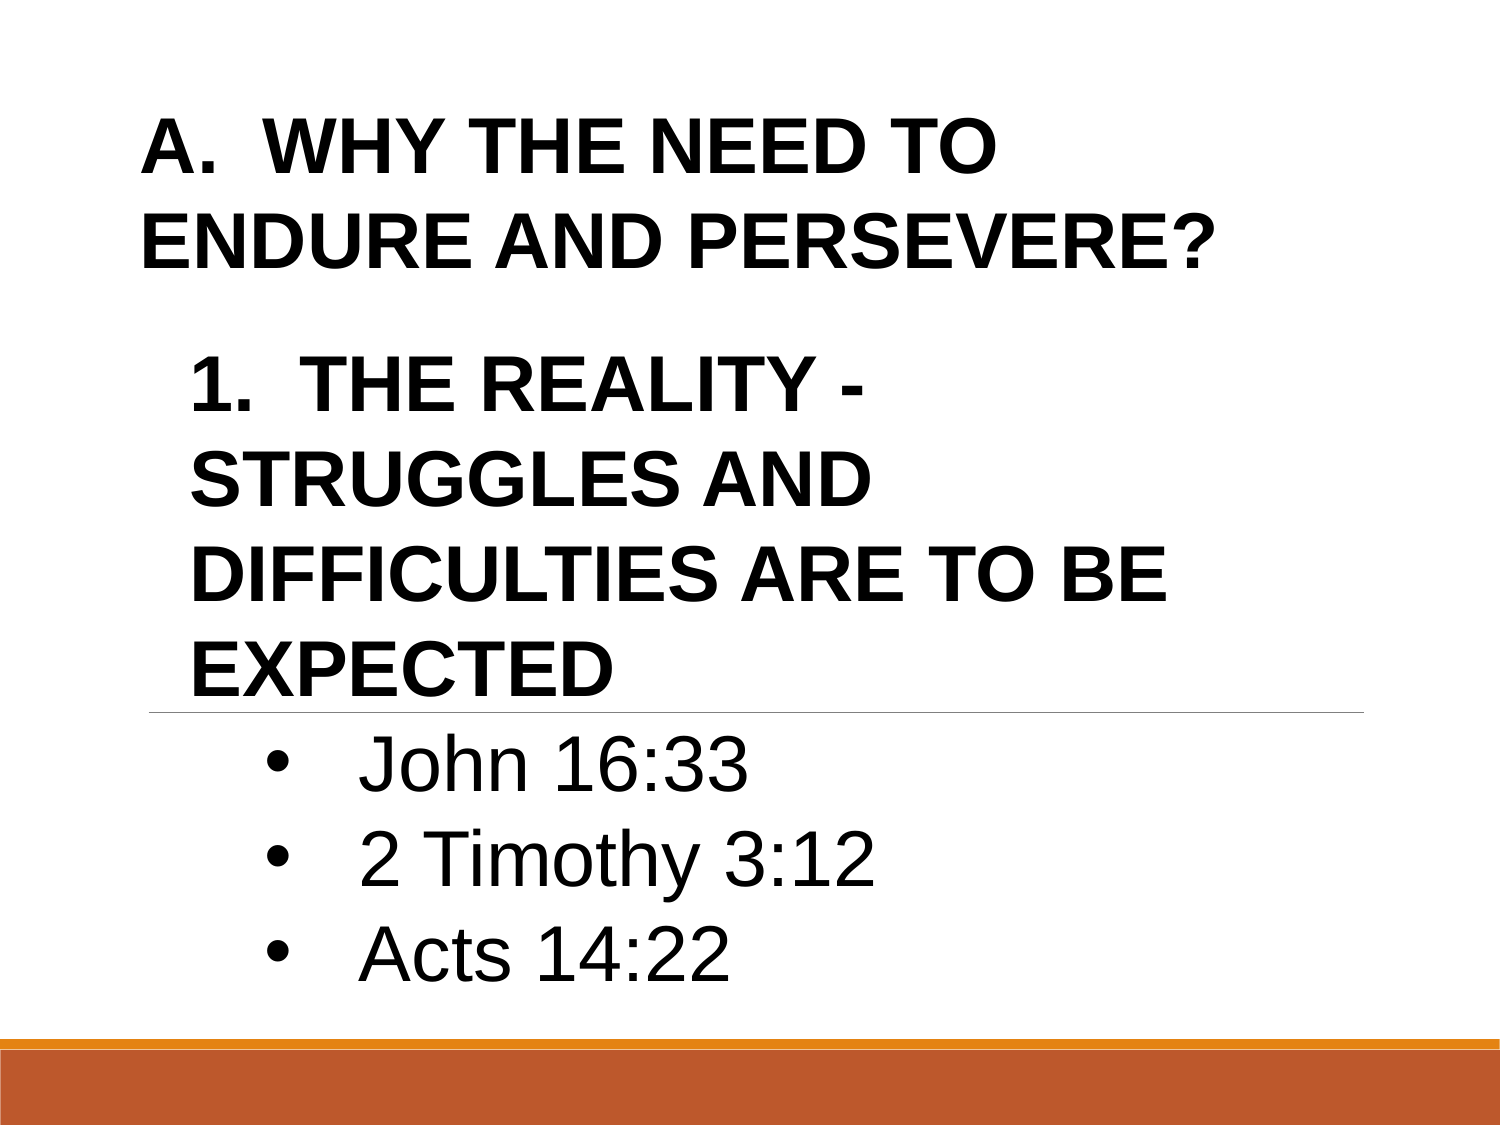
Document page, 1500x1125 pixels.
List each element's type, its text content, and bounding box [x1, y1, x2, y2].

text_box 1. THE REALITY - STRUGGLES AND DIFFICULTIES ARE TO BE EXPECTED John 16:33 2 Timothy 3:12 Acts 14:22 [174, 324, 1375, 1100]
text_box A. WHY THE NEED TO ENDURE AND PERSEVERE? [124, 87, 1238, 293]
